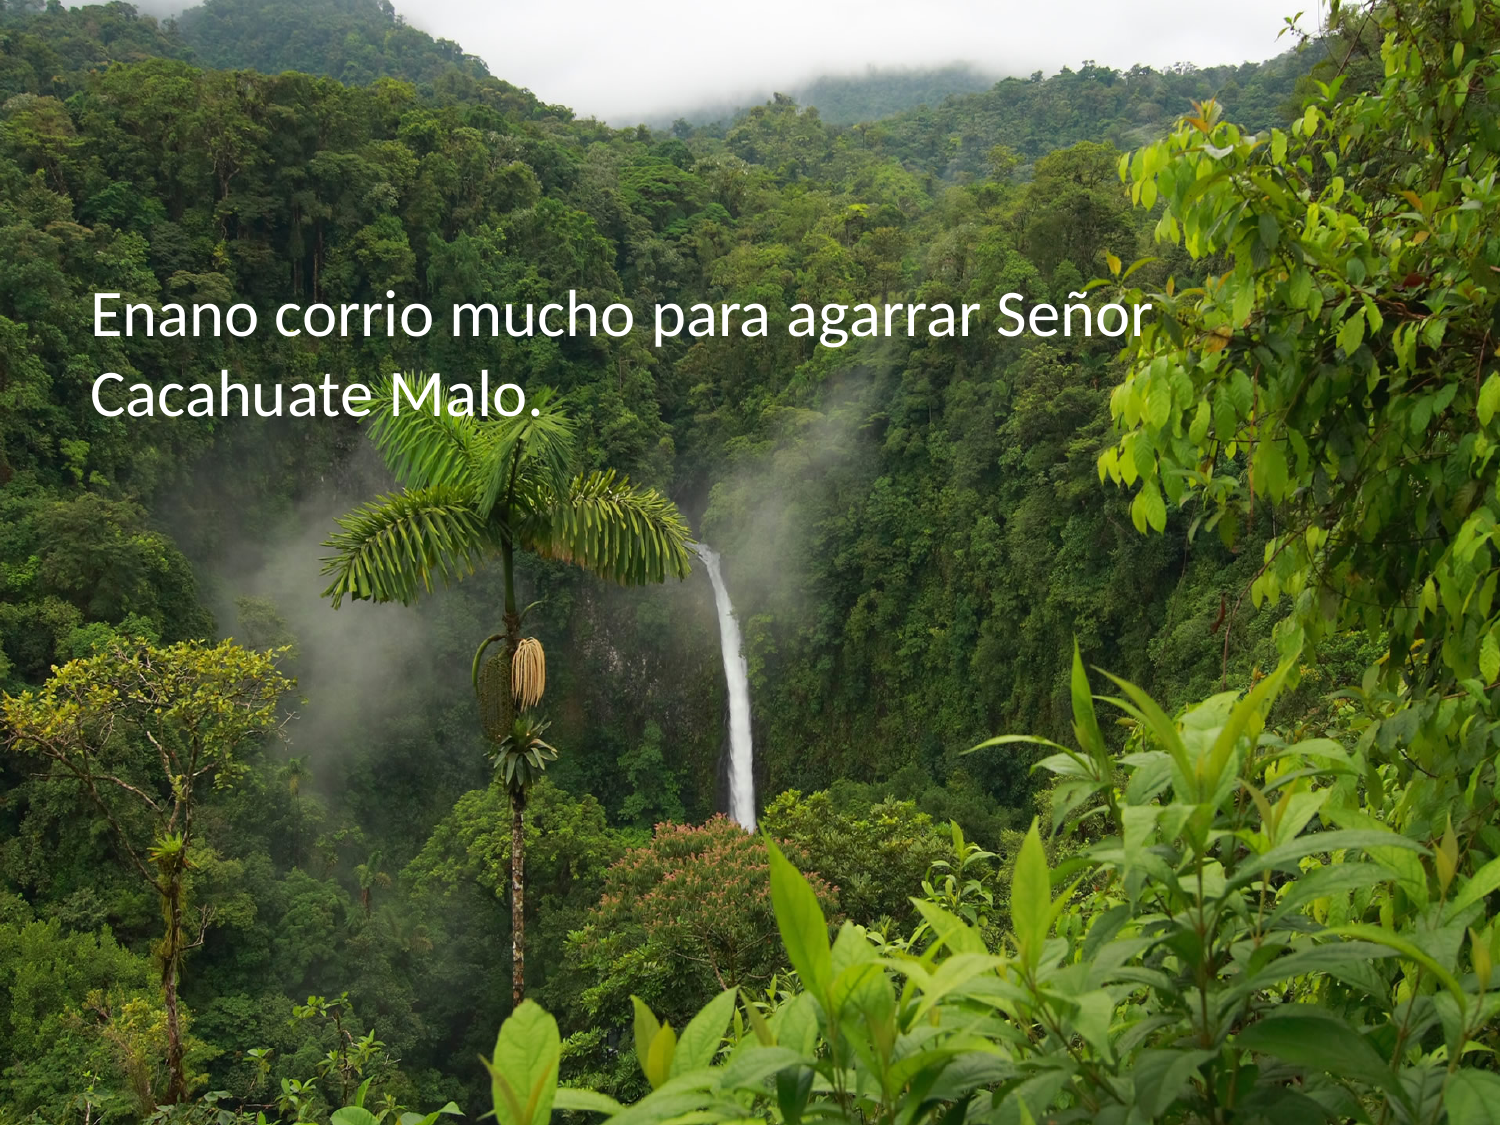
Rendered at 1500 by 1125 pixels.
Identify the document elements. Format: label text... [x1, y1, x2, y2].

list Enano corrio mucho para agarrar Señor Cacahuate Malo. [75, 262, 1425, 1005]
picture [0, 0, 1500, 1125]
